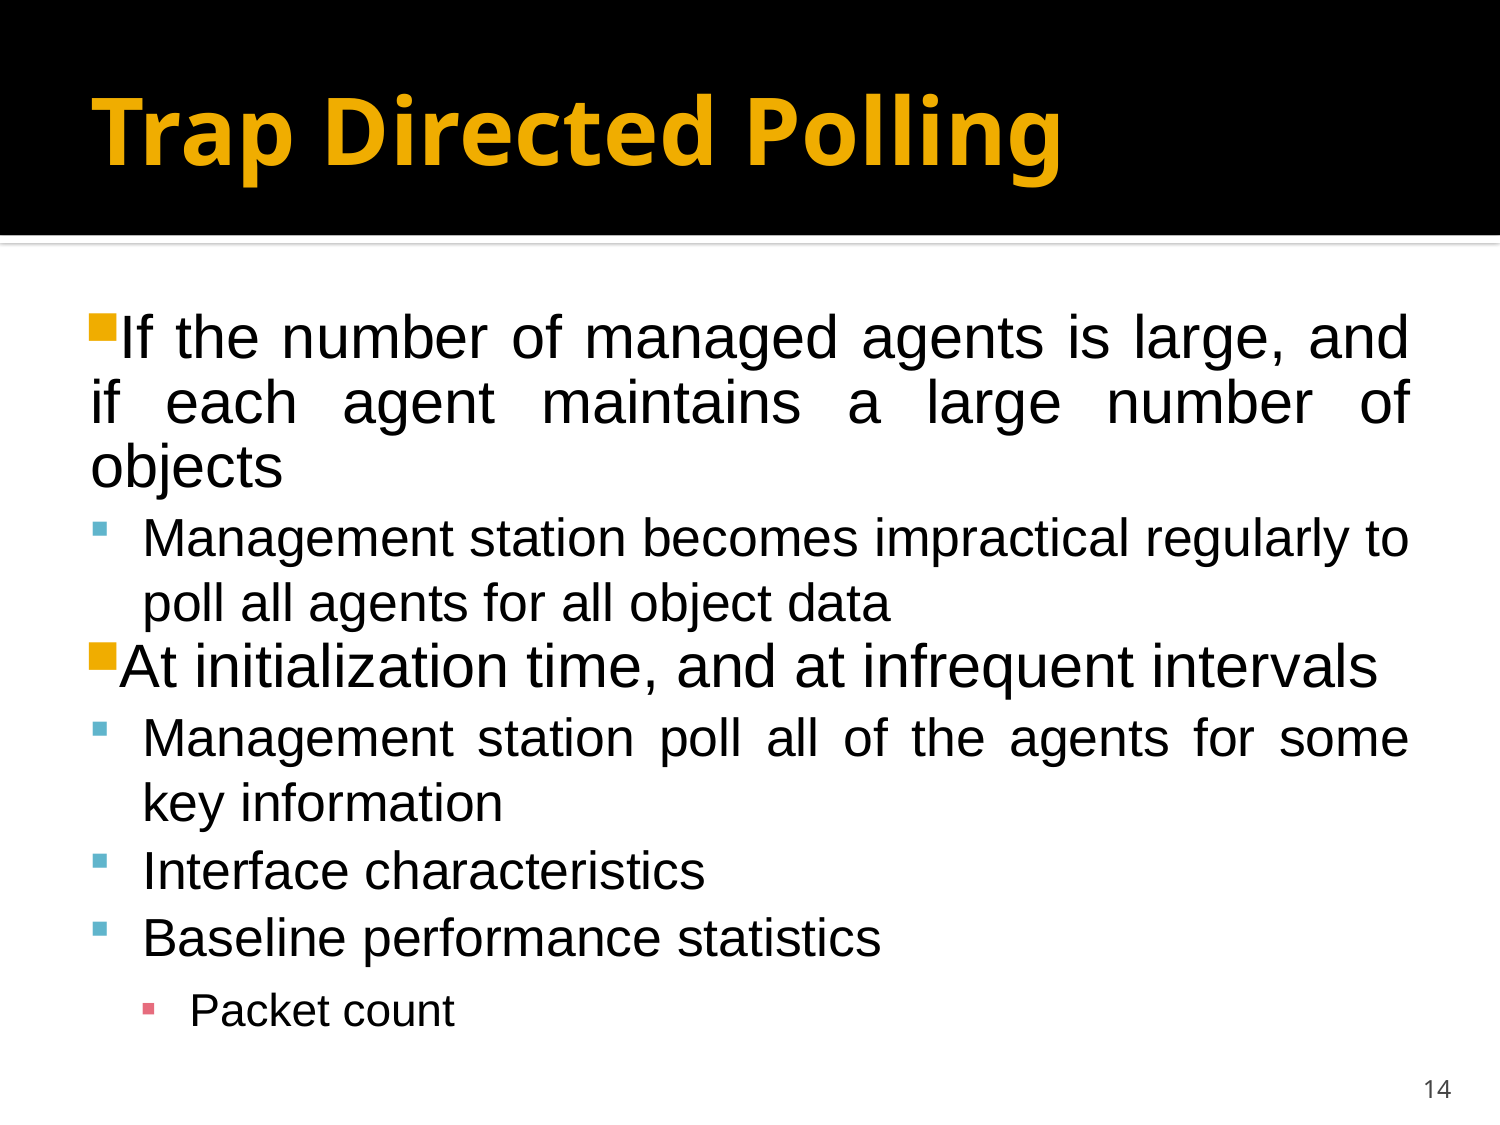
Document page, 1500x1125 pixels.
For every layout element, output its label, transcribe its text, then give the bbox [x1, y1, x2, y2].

slide_number 14 [1345, 1062, 1467, 1108]
list If the number of managed agents is large, and if each agent maintains a large number of objects Management station becomes impractical regularly to poll all agents for all object data At initialization time, and at infrequent intervals Management station poll all of the agents for some key information Interface characteristics Baseline performance statistics Packet count [75, 291, 1425, 1050]
title Trap Directed Polling [75, 25, 1425, 231]
